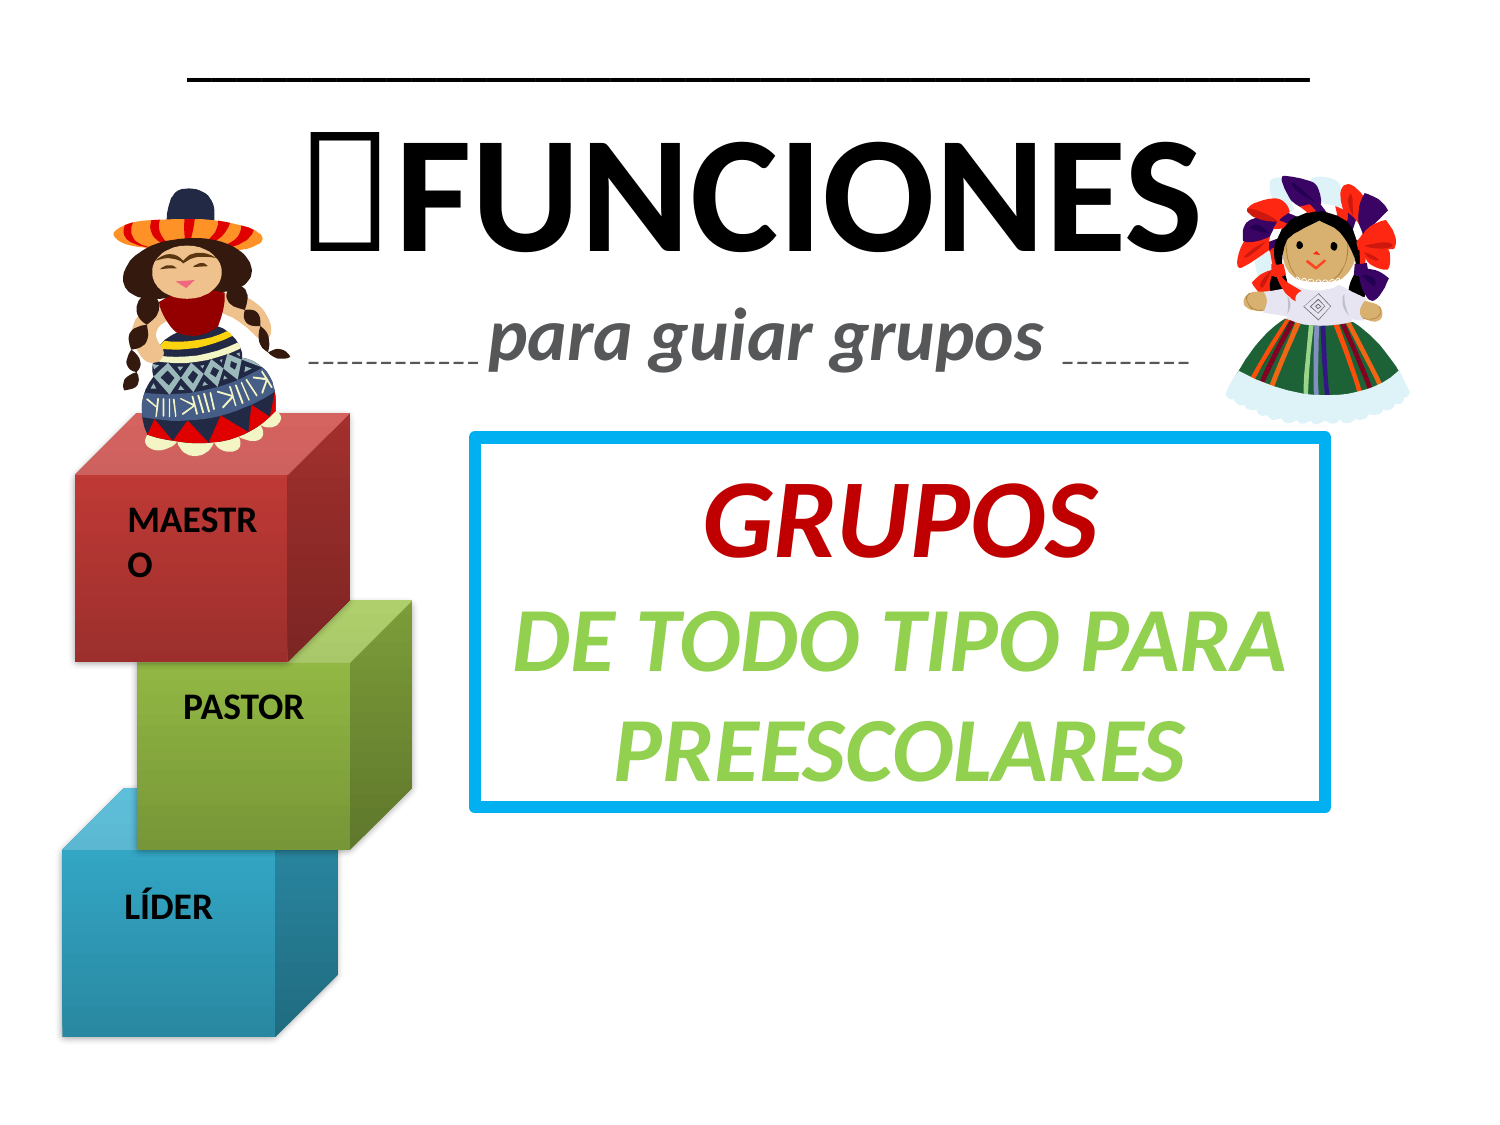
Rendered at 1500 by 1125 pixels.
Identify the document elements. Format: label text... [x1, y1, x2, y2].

text_box [62, 787, 338, 1038]
picture [112, 187, 292, 458]
text_box _____________________________________________ FUNCIONES ____________ para guiar grupos _________ [172, 17, 1328, 383]
text_box maestro [112, 487, 288, 593]
text_box líder [99, 874, 238, 935]
text_box [75, 412, 351, 663]
text_box GRUPOS DE TODO TIPO PARA PREESCOLARES [474, 437, 1325, 808]
picture [1224, 174, 1411, 426]
text_box pastor [162, 674, 325, 735]
text_box [137, 600, 413, 850]
